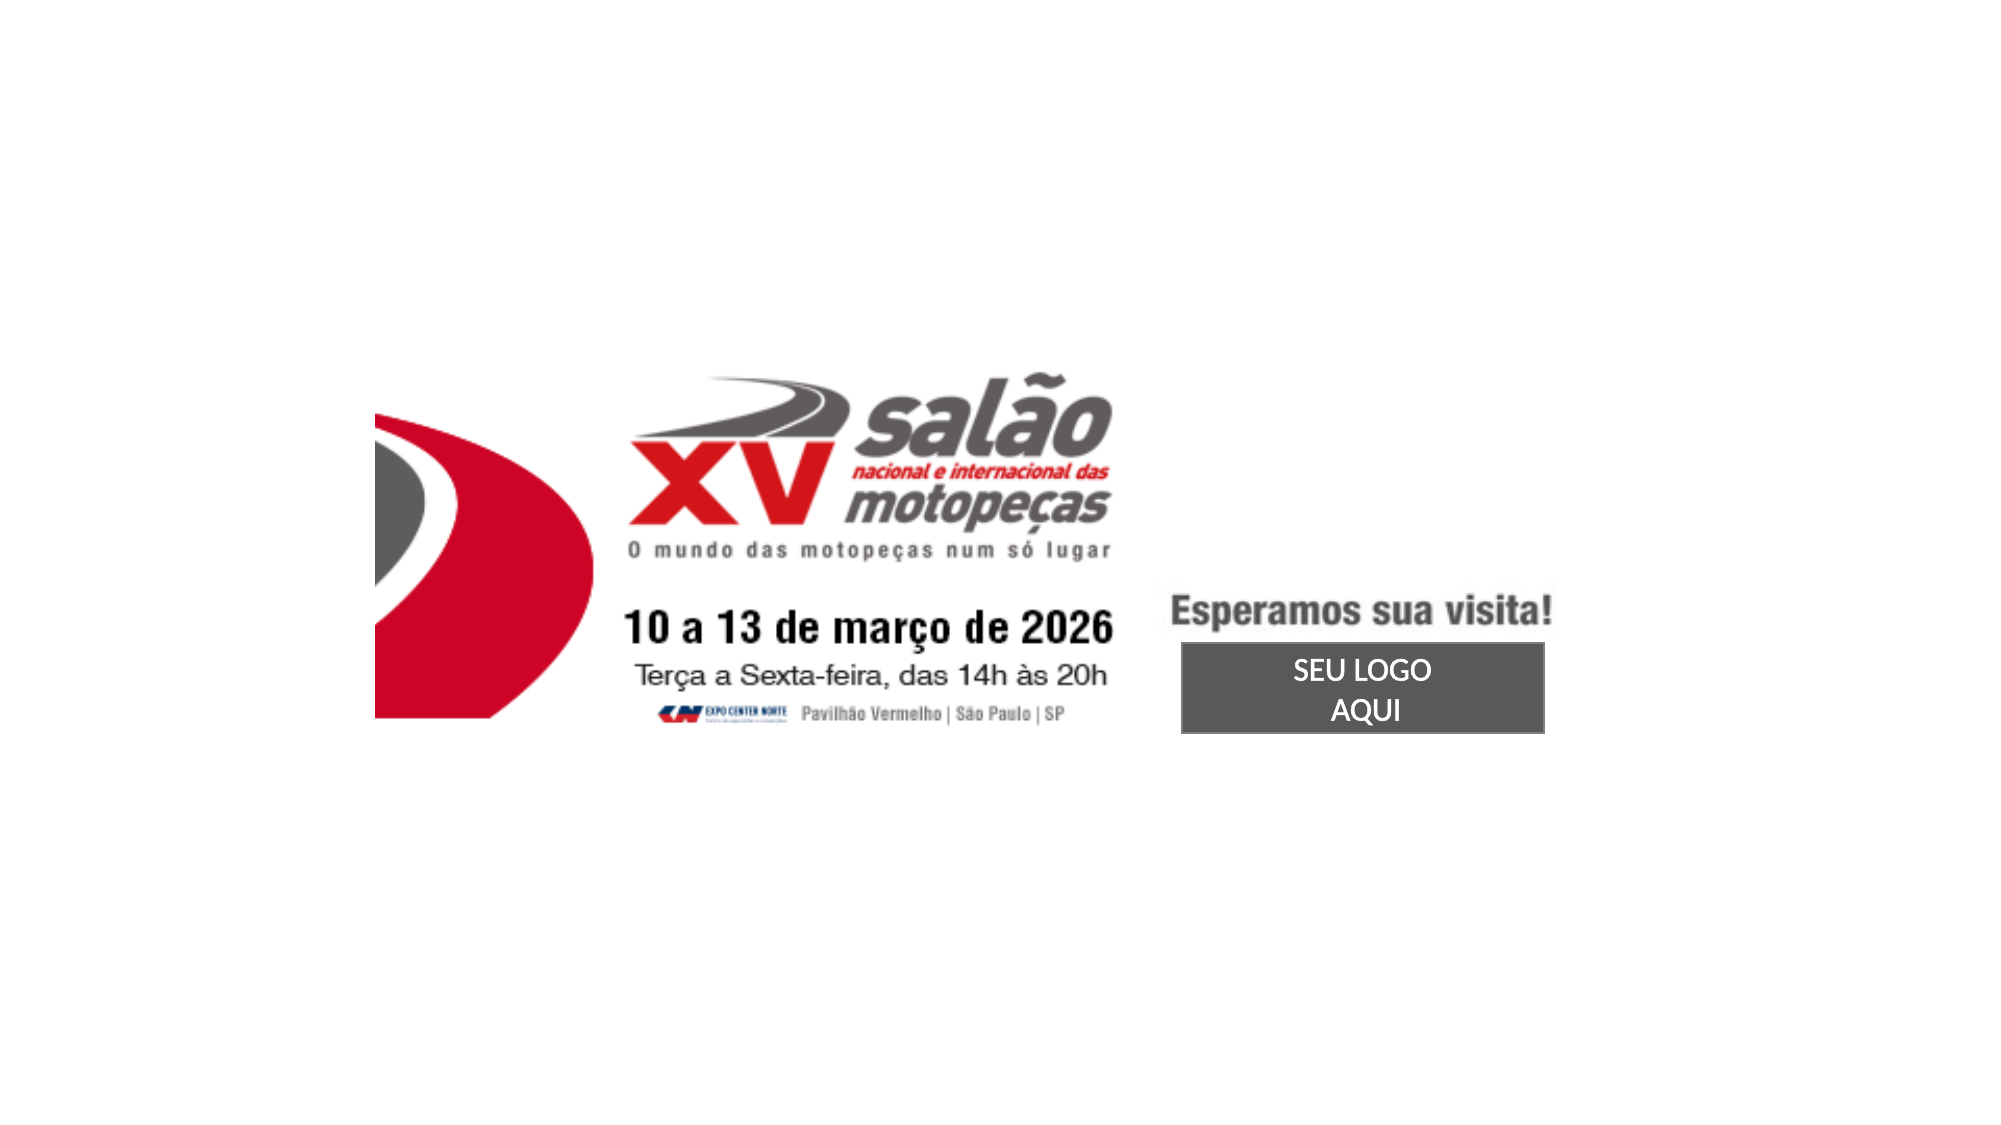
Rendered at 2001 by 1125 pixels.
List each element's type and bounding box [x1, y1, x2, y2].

picture [374, 280, 1626, 844]
